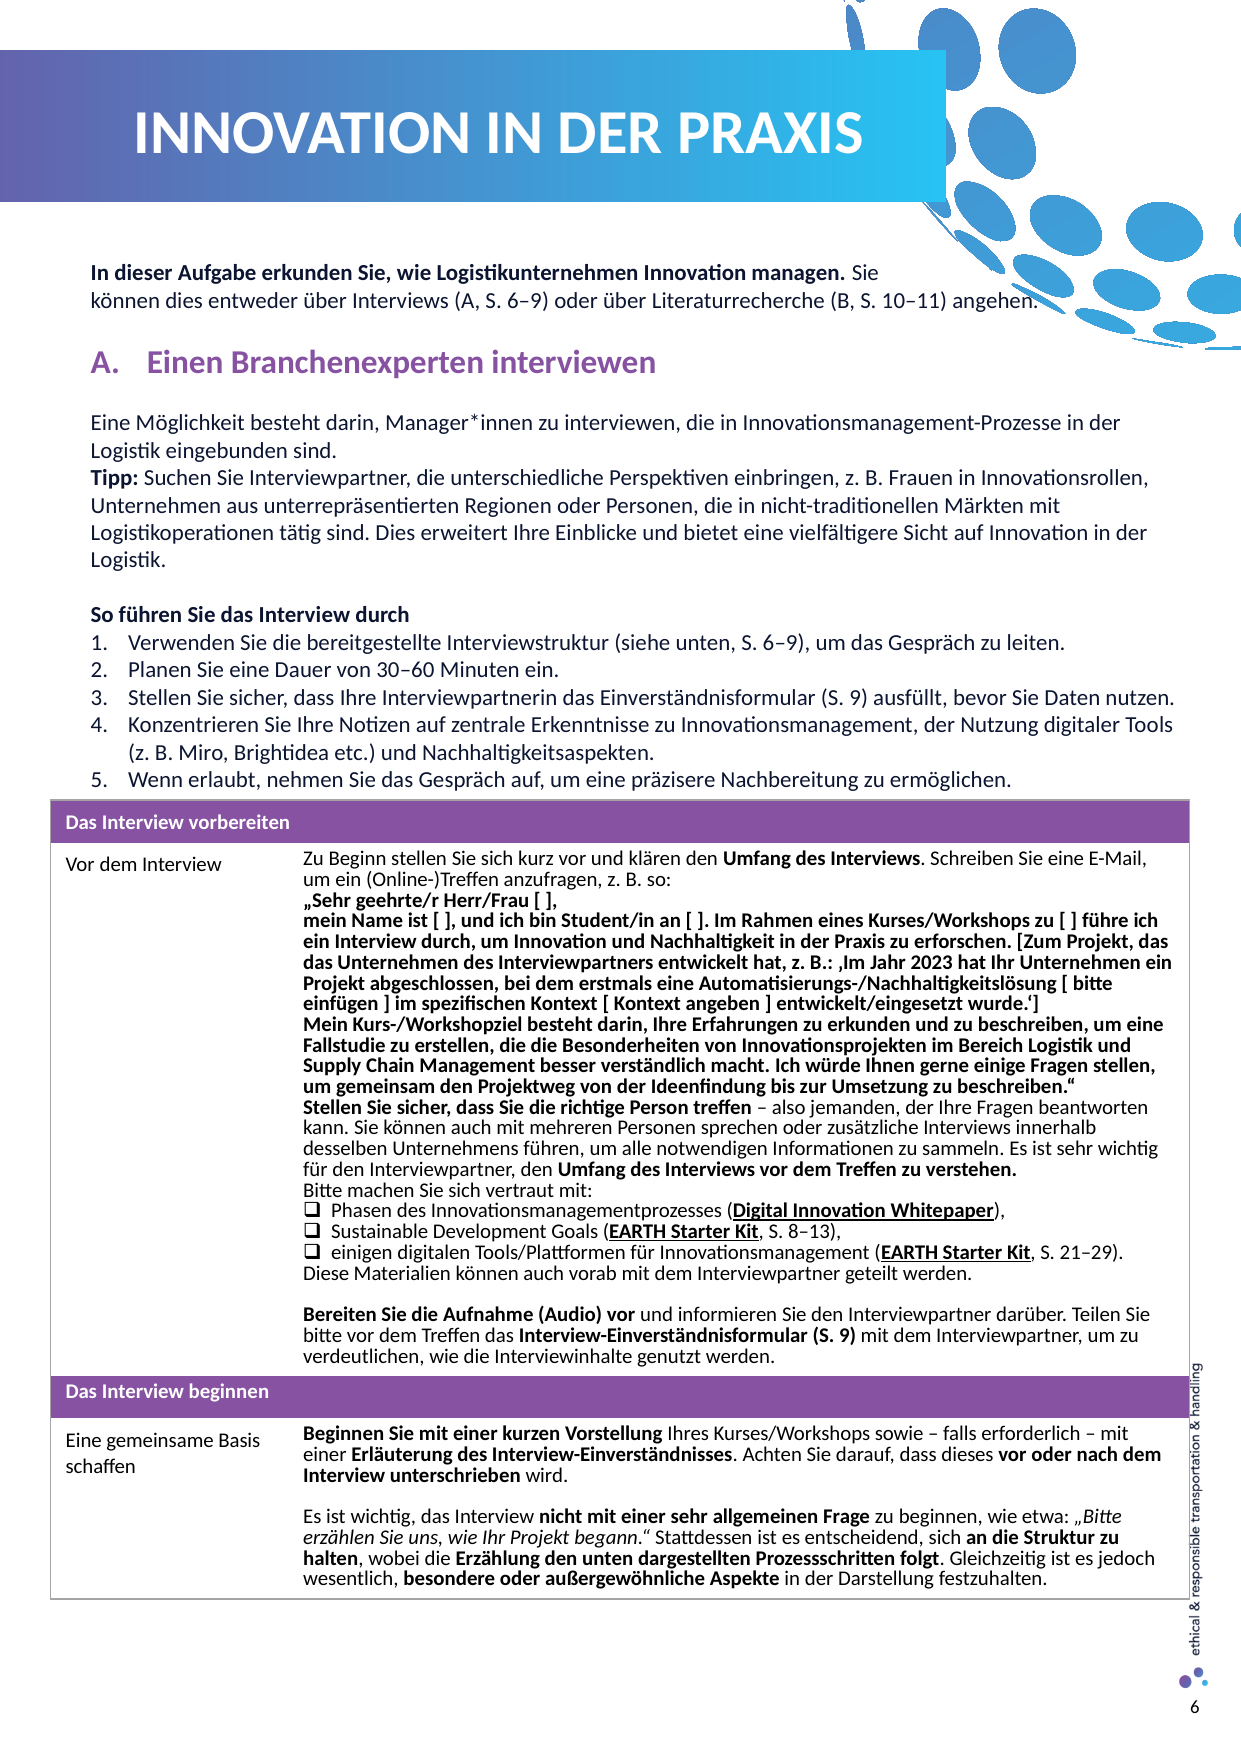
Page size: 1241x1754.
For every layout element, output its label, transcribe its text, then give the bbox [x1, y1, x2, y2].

text_box [1205, 346, 1241, 350]
text_box [946, 118, 956, 166]
table_cell Beginnen Sie mit einer kurzen Vorstellung Ihres Kurses/Workshops sowie – falls erforderlich – mit einer Erläuterung des Interview-Einverständnisses. Achten Sie darauf, dass dieses vor oder nach dem Interview unterschrieben wird. Es ist wichtig, das Interview nicht mit einer sehr allgemeinen Frage zu beginnen, wie etwa: „Bitte erzählen Sie uns, wie Ihr Projekt begann.“ Stattdessen ist es entscheidend, sich an die Struktur zu halten, wobei die Erzählung den unten dargestellten Prozessschritten folgt. Gleichzeitig ist es jedoch wesentlich, besondere oder außergewöhnliche Aspekte in der Darstellung festzuhalten. [288, 1418, 1189, 1598]
text_box [846, 4, 865, 50]
text_box [1093, 269, 1161, 311]
text_box [1011, 283, 1066, 314]
text_box [918, 8, 981, 91]
text_box [1187, 274, 1241, 314]
table_cell Das Interview beginnen [51, 1376, 1189, 1418]
picture [1179, 1357, 1217, 1680]
text_box [1234, 213, 1241, 247]
text_box [1132, 338, 1183, 348]
text_box [998, 8, 1076, 94]
text_box [922, 198, 1005, 274]
text_box [1075, 308, 1135, 334]
table_cell Vor dem Interview [51, 843, 288, 1376]
text_box [968, 107, 1036, 180]
text_box [1126, 202, 1203, 262]
text_box [1013, 254, 1074, 298]
text_box [1030, 195, 1102, 256]
slide_number 6 [1153, 1676, 1215, 1736]
text_box [1153, 321, 1216, 344]
table_cell Zu Beginn stellen Sie sich kurz vor und klären den Umfang des Interviews. Schreiben Sie eine E-Mail, um ein (Online-)Treffen anzufragen, z. B. so: „Sehr geehrte/r Herr/Frau [ ], mein Name ist [ ], und ich bin Student/in an [ ]. Im Rahmen eines Kurses/Workshops zu [ ] führe ich ein Interview durch, um Innovation und Nachhaltigkeit in der Praxis zu erforschen. [Zum Projekt, das das Unternehmen des Interviewpartners entwickelt hat, z. B.: ‚Im Jahr 2023 hat Ihr Unternehmen ein Projekt abgeschlossen, bei dem erstmals eine Automatisierungs-/Nachhaltigkeitslösung [ bitte einfügen ] im spezifischen Kontext [ Kontext angeben ] entwickelt/eingesetzt wurde.‘] Mein Kurs-/Workshopziel besteht darin, Ihre Erfahrungen zu erkunden und zu beschreiben, um eine Fallstudie zu erstellen, die die Besonderheiten von Innovationsprojekten im Bereich Logistik und Supply Chain Management besser verständlich macht. Ich würde Ihnen gerne einige Fragen stellen, um gemeinsam den Projektweg von der Ideenfindung bis zur Umsetzung zu beschreiben.“ Stellen Sie sicher, dass Sie die richtige Person treffen – also jemanden, der Ihre Fragen beantworten kann. Sie können auch mit mehreren Personen sprechen oder zusätzliche Interviews innerhalb desselben Unternehmens führen, um alle notwendigen Informationen zu sammeln. Es ist sehr wichtig für den Interviewpartner, den Umfang des Interviews vor dem Treffen zu verstehen. Bitte machen Sie sich vertraut mit: Phasen des Innovationsmanagementprozesses (Digital Innovation Whitepaper), Sustainable Development Goals (EARTH Starter Kit, S. 8–13), einigen digitalen Tools/Plattformen für Innovationsmanagement (EARTH Starter Kit, S. 21–29). Diese Materialien können auch vorab mit dem Interviewpartner geteilt werden. Bereiten Sie die Aufnahme (Audio) vor und informieren Sie den Interviewpartner darüber. Teilen Sie bitte vor dem Treffen das Interview-Einverständnisformular (S. 9) mit dem Interviewpartner, um zu verdeutlichen, wie die Interviewinhalte genutzt werden. [288, 843, 1189, 1376]
table_cell Eine gemeinsame Basis schaffen [51, 1418, 288, 1598]
list INNOVATION IN DER PRAXIS [0, 50, 946, 202]
table_header Das Interview vorbereiten [51, 801, 1189, 843]
list In dieser Aufgabe erkunden Sie, wie Logistikunternehmen Innovation managen. Sie können dies entweder über Interviews (A, S. 6–9) oder über Literaturrecherche (B, S. 10–11) angehen. Einen Branchenexperten interviewen Eine Möglichkeit besteht darin, Manager*innen zu interviewen, die in Innovationsmanagement-Prozesse in der Logistik eingebunden sind. Tipp: Suchen Sie Interviewpartner, die unterschiedliche Perspektiven einbringen, z. B. Frauen in Innovationsrollen, Unternehmen aus unterrepräsentierten Regionen oder Personen, die in nicht-traditionellen Märkten mit Logistikoperationen tätig sind. Dies erweitert Ihre Einblicke und bietet eine vielfältigere Sicht auf Innovation in der Logistik. So führen Sie das Interview durch Verwenden Sie die bereitgestellte Interviewstruktur (siehe unten, S. 6–9), um das Gespräch zu leiten. Planen Sie eine Dauer von 30–60 Minuten ein. Stellen Sie sicher, dass Ihre Interviewpartnerin das Einverständnisformular (S. 9) ausfüllt, bevor Sie Daten nutzen. Konzentrieren Sie Ihre Notizen auf zentrale Erkenntnisse zu Innovationsmanagement, der Nutzung digitaler Tools (z. B. Miro, Brightidea etc.) und Nachhaltigkeitsaspekten. Wenn erlaubt, nehmen Sie das Gespräch auf, um eine präzisere Nachbereitung zu ermöglichen. [75, 250, 1206, 721]
text_box [954, 181, 1016, 242]
